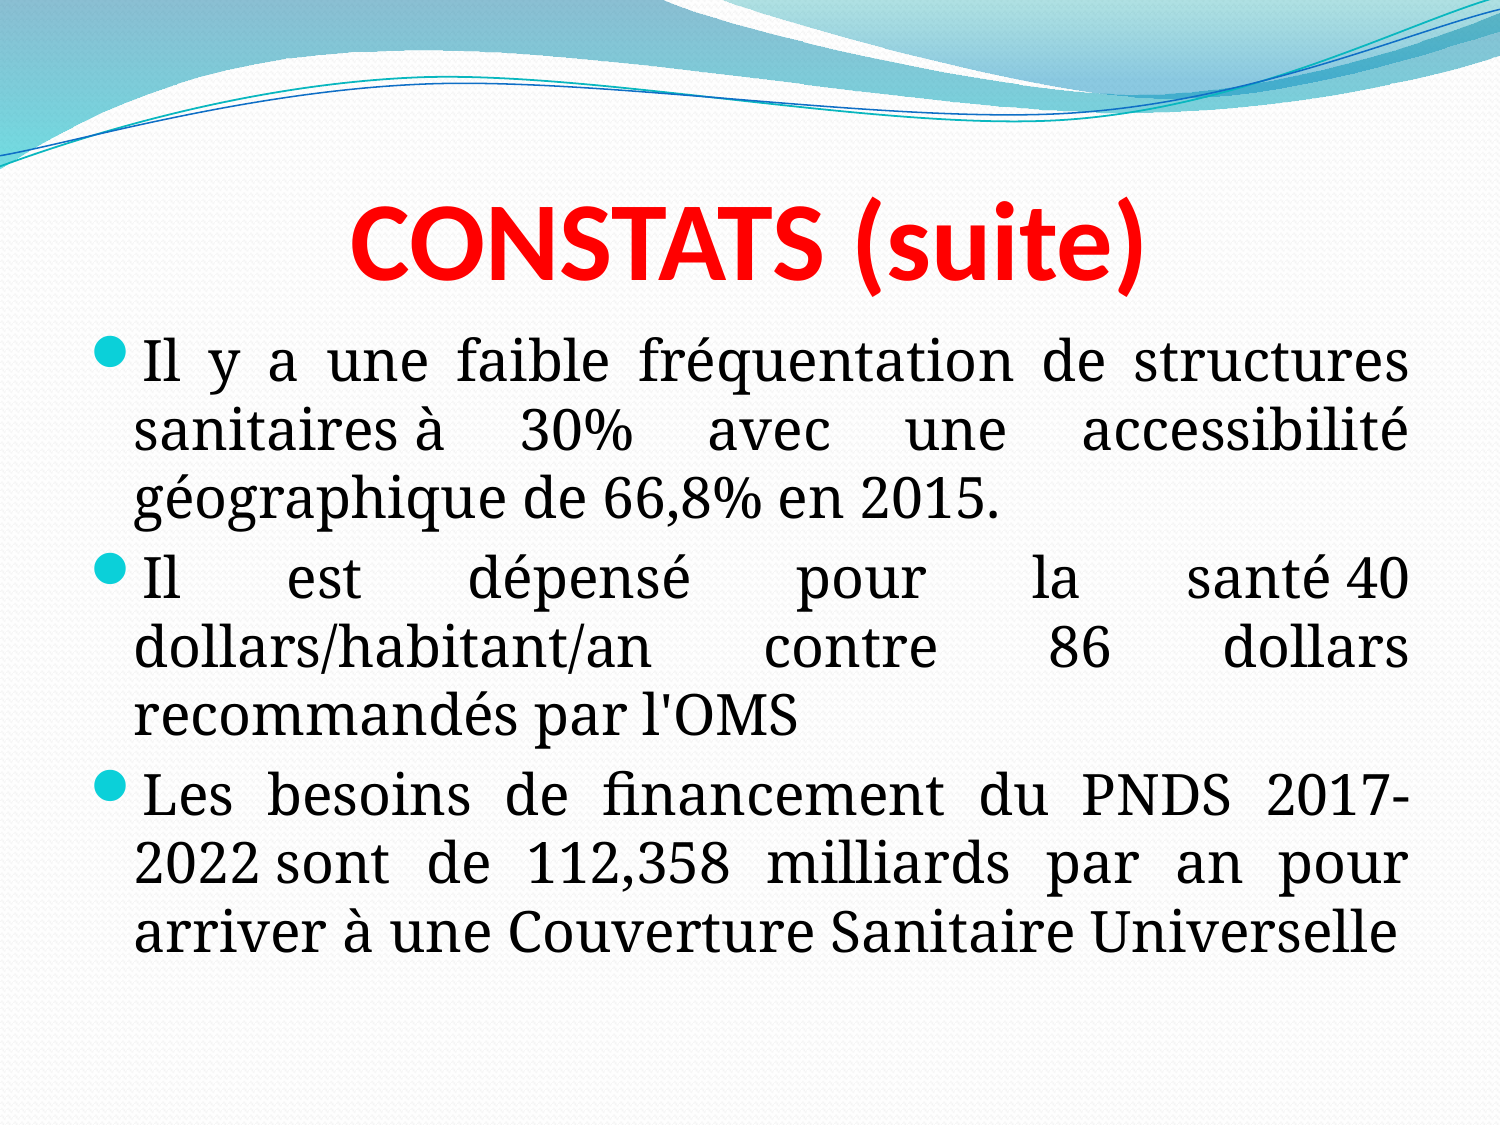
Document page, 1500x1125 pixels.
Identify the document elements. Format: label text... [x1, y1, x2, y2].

title CONSTATS (suite) [75, 115, 1425, 303]
list Il y a une faible fréquentation de structures sanitaires à 30% avec une accessibilité géographique de 66,8% en 2015. Il est dépensé pour la santé 40 dollars/habitant/an contre 86 dollars recommandés par l'OMS Les besoins de financement du PNDS 2017-2022 sont de 112,358 milliards par an pour arriver à une Couverture Sanitaire Universelle [75, 317, 1425, 1038]
